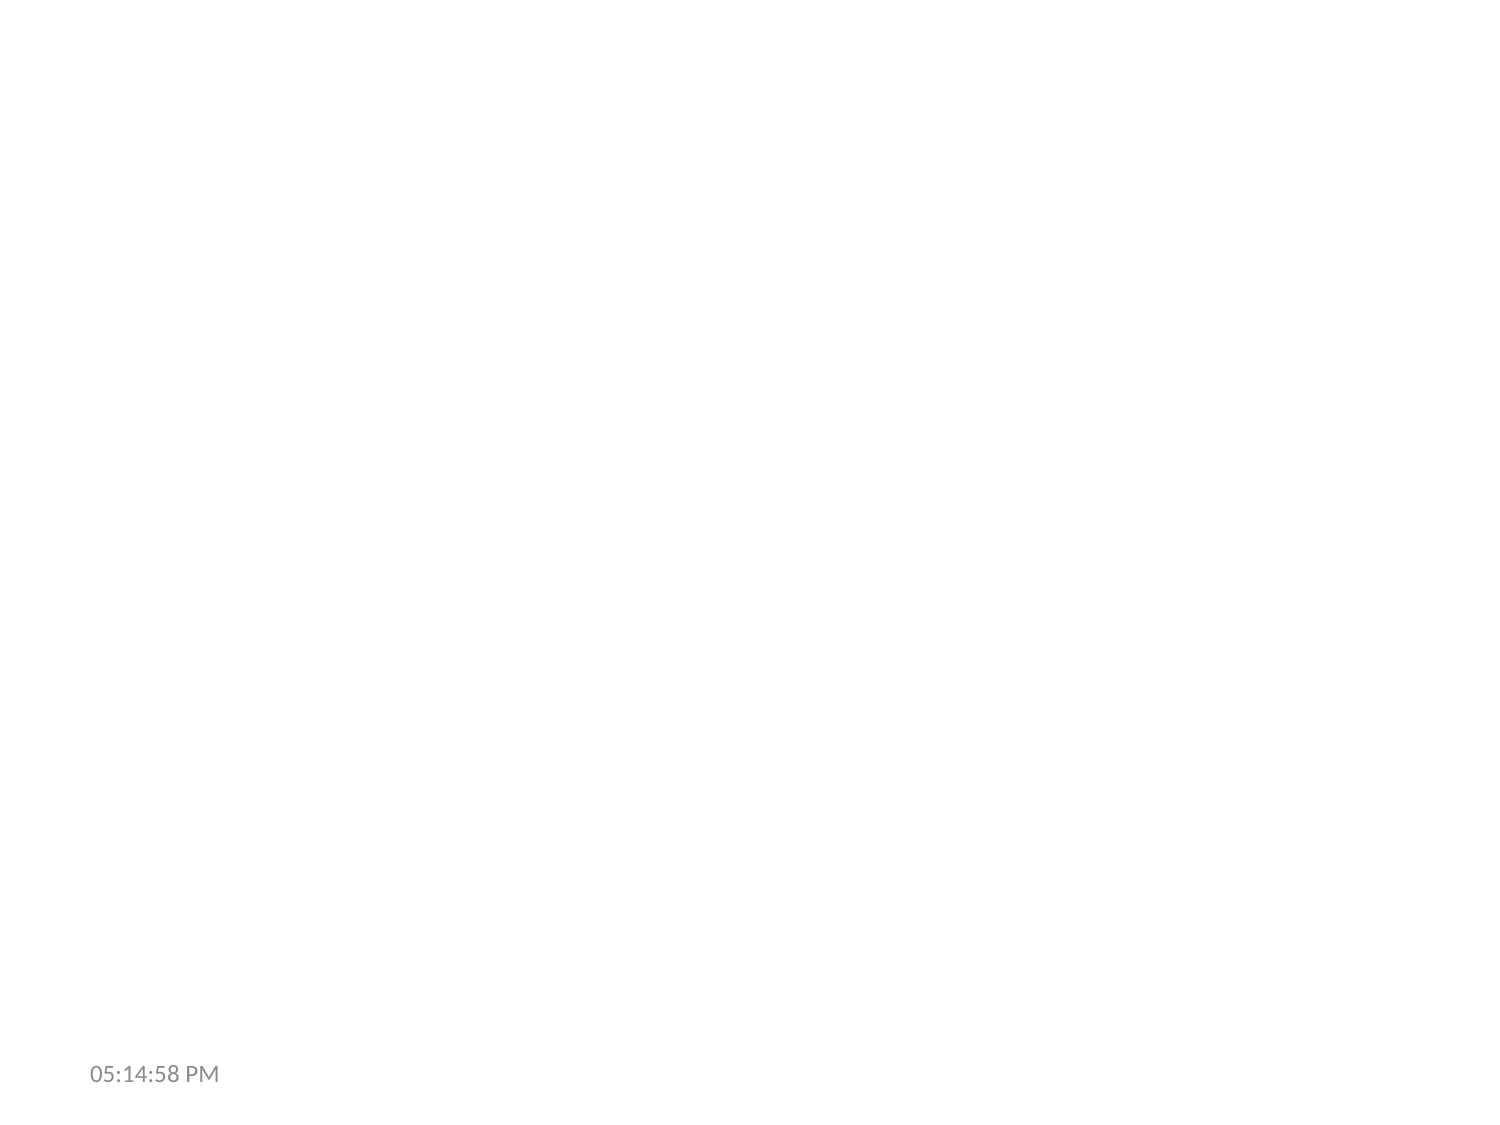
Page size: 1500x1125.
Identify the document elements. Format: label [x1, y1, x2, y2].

slide_number [75, 1042, 425, 1103]
